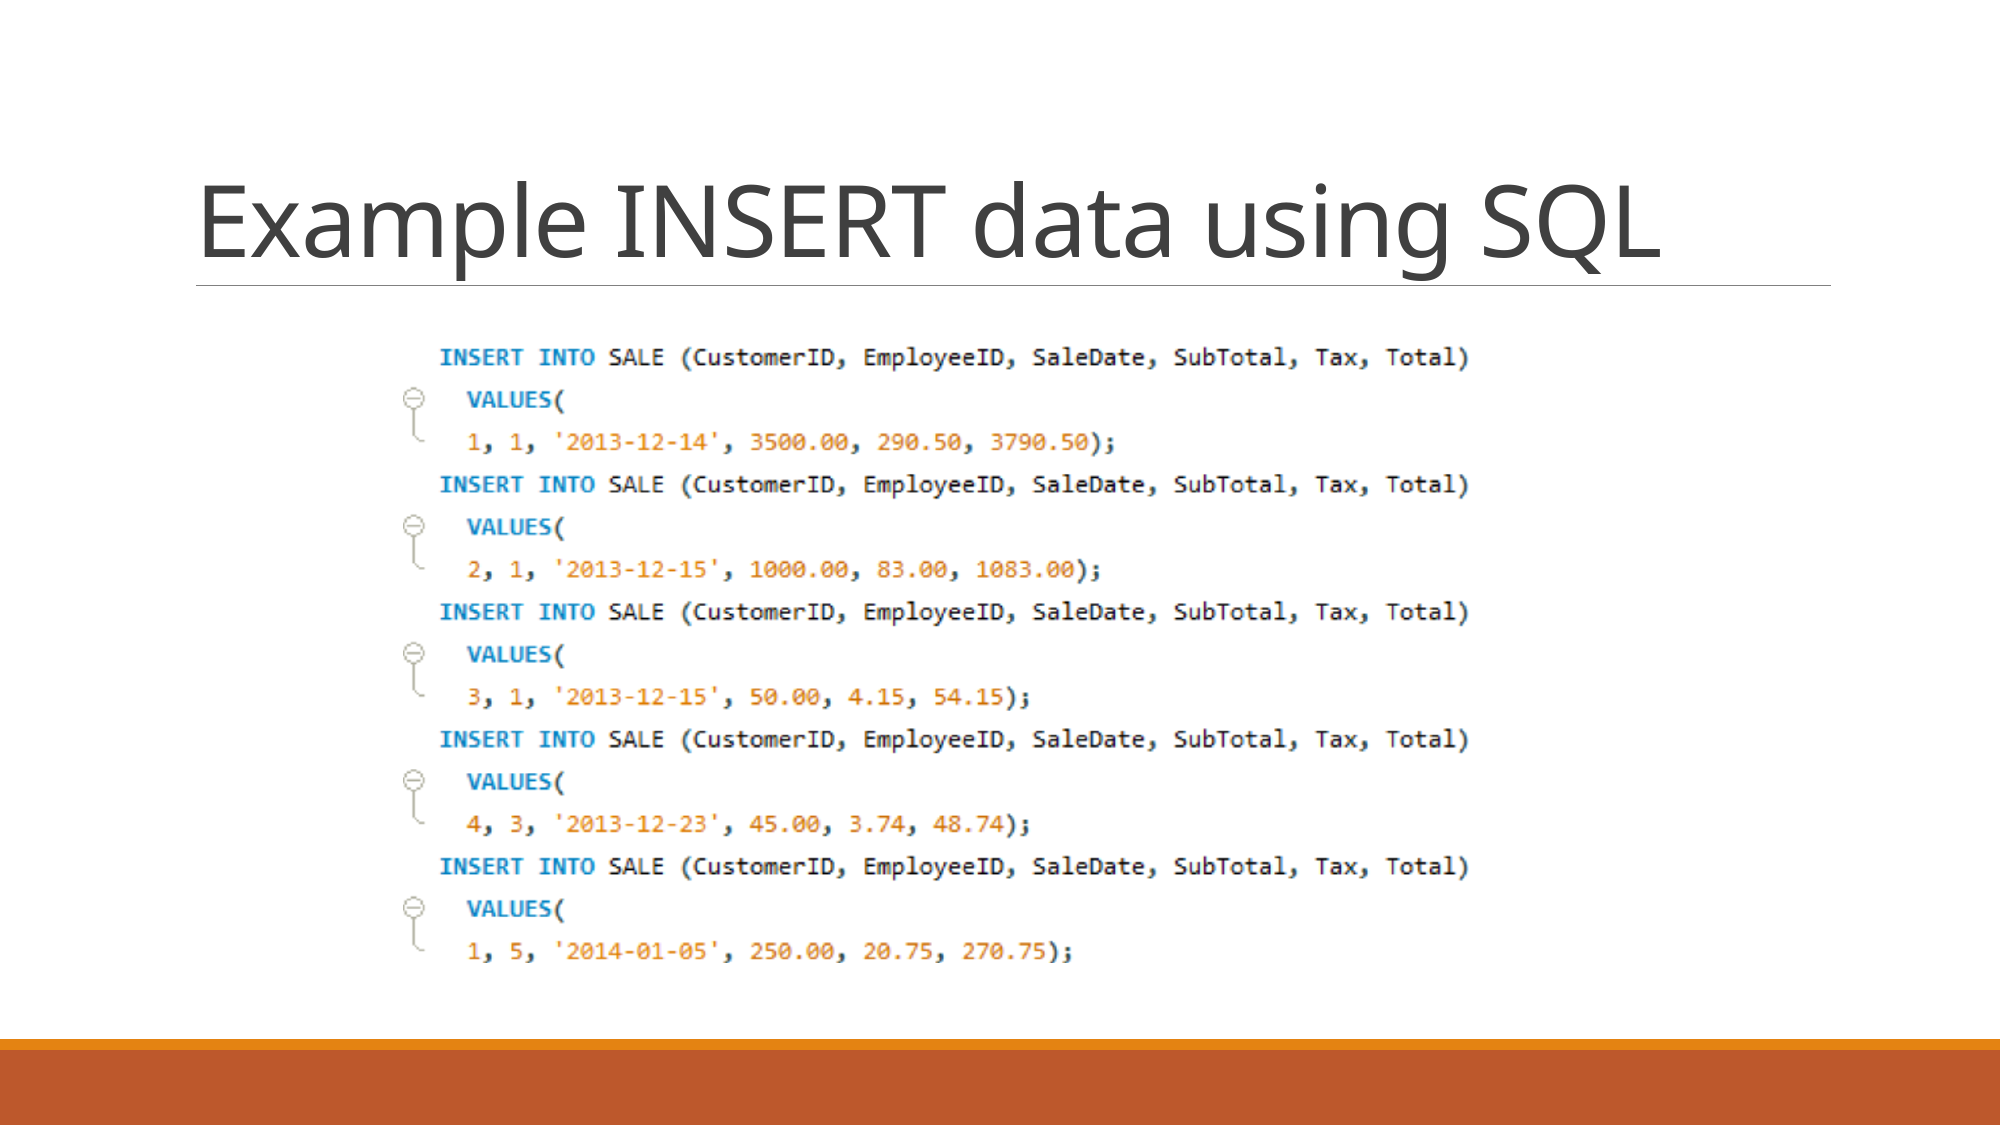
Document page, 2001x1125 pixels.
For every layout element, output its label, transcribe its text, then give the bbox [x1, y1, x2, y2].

title Example INSERT data using SQL [180, 47, 1830, 285]
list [403, 302, 1607, 964]
